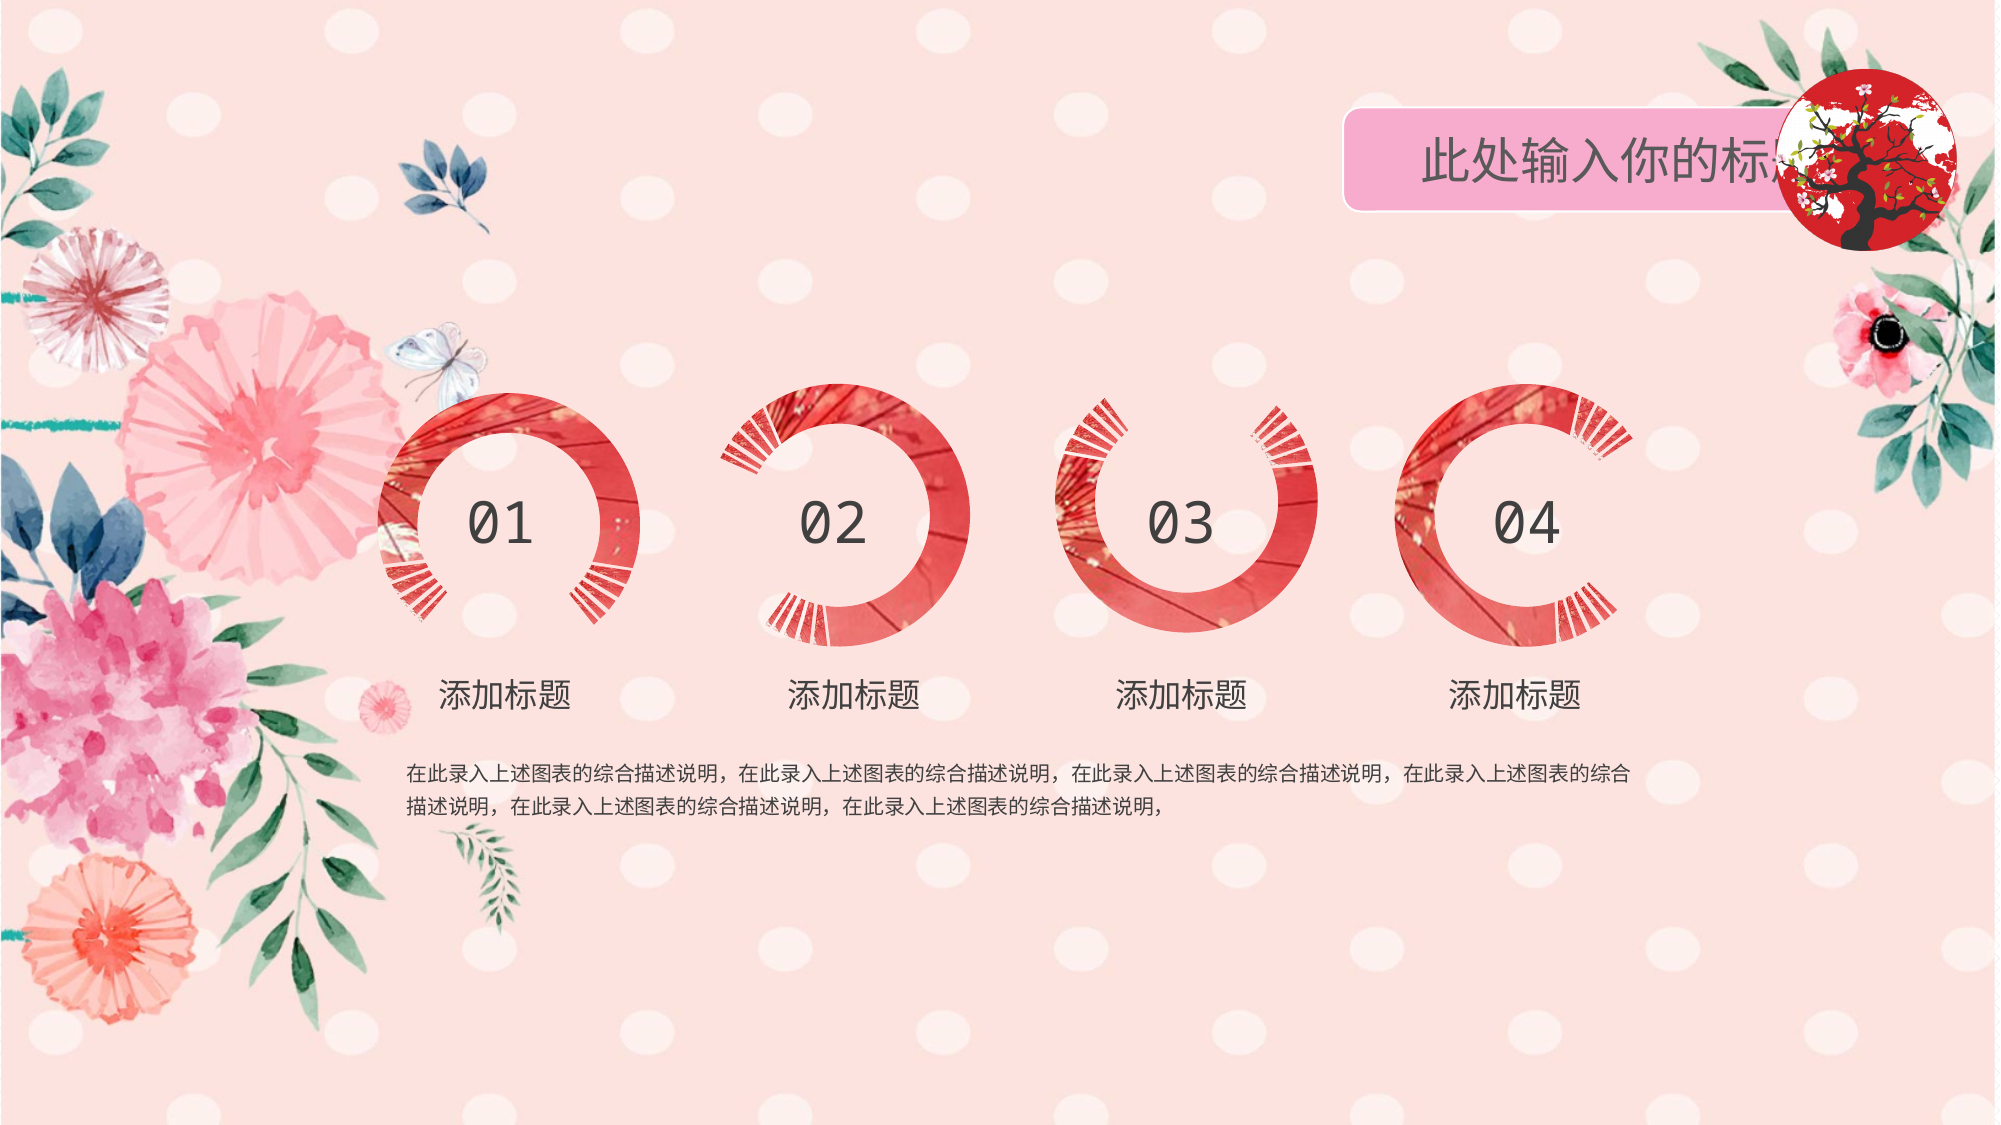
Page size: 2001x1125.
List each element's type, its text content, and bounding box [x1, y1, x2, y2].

text_box 添加标题 [1100, 666, 1263, 722]
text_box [1388, 377, 1633, 648]
text_box 添加标题 [423, 666, 587, 722]
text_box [1052, 397, 1319, 636]
text_box 添加标题 [772, 666, 936, 722]
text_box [720, 369, 985, 648]
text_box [1343, 40, 2000, 279]
text_box 添加标题 [1433, 666, 1597, 722]
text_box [377, 392, 641, 625]
text_box 在此录入上述图表的综合描述说明，在此录入上述图表的综合描述说明，在此录入上述图表的综合描述说明，在此录入上述图表的综合描述说明，在此录入上述图表的综合描述说明，在此录入上述图表的综合描述说明， [391, 746, 1662, 826]
picture [3, 0, 1993, 1125]
